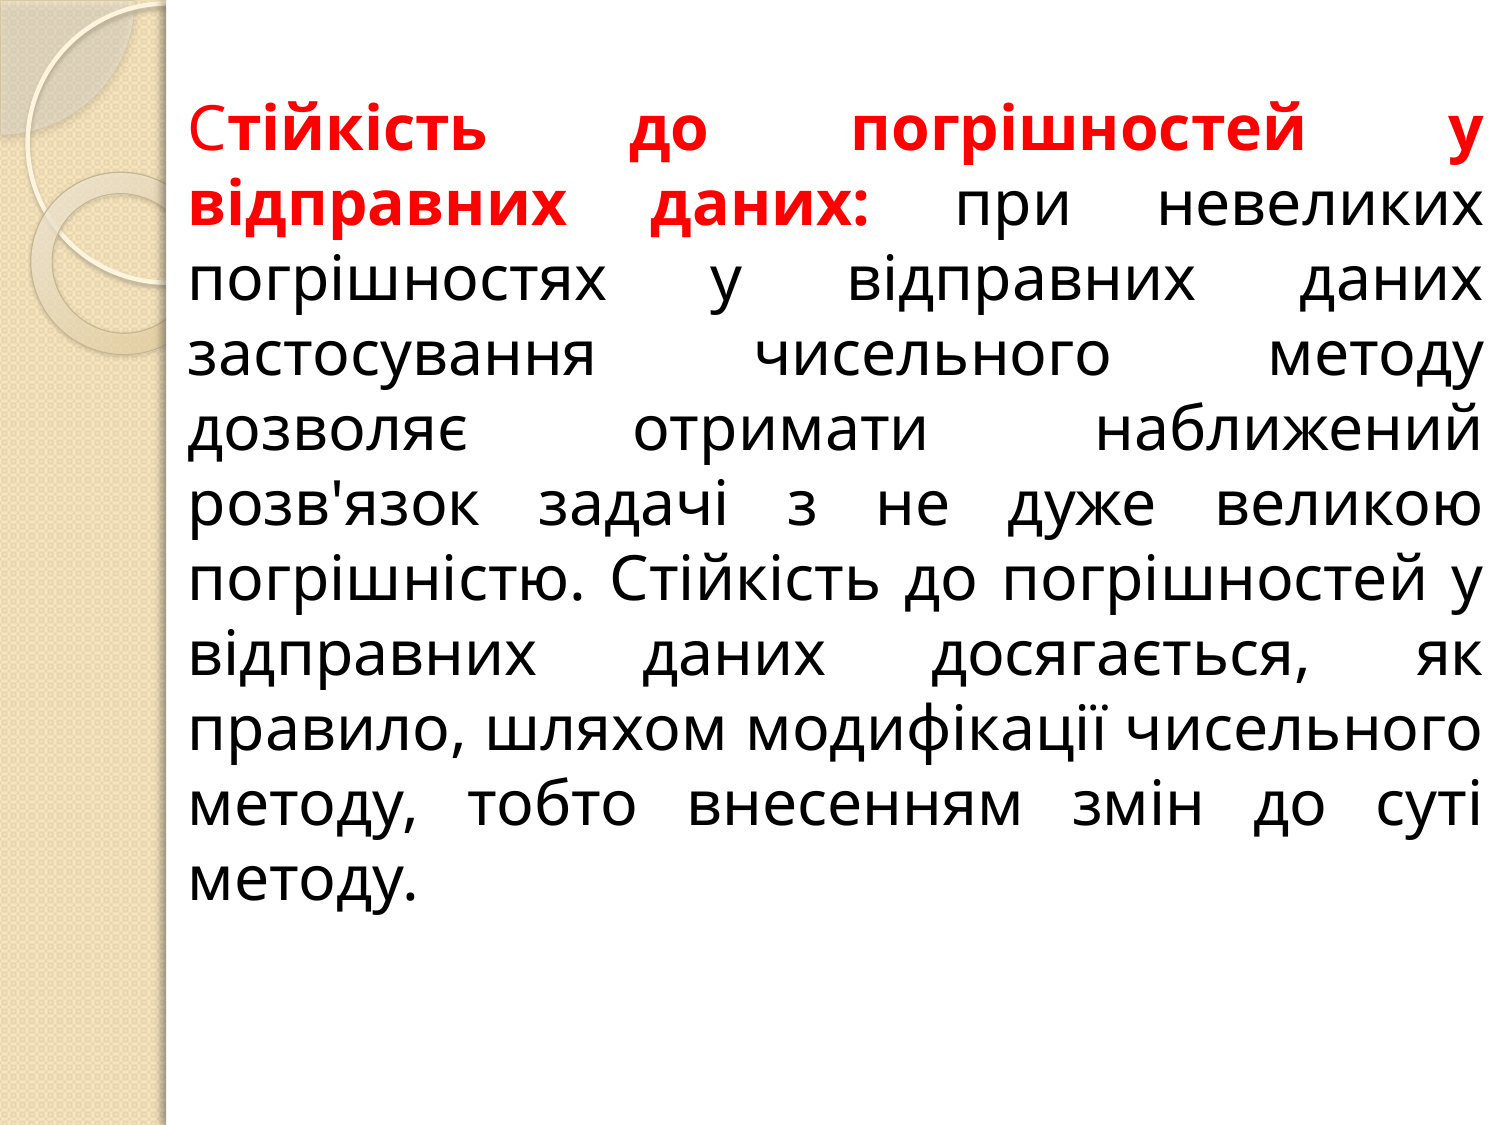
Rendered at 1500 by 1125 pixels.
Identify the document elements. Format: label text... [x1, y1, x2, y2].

list Стійкість до погрішностей у відправних даних: при невеликих погрішностях у відправних даних застосування чисельного методу дозволяє отримати наближений розв'язок задачі з не дуже великою погрішністю. Стійкість до погрішностей у відправних даних досягається, як правило, шляхом модифікації чисельного методу, тобто внесенням змін до суті методу. [159, 0, 1500, 1107]
